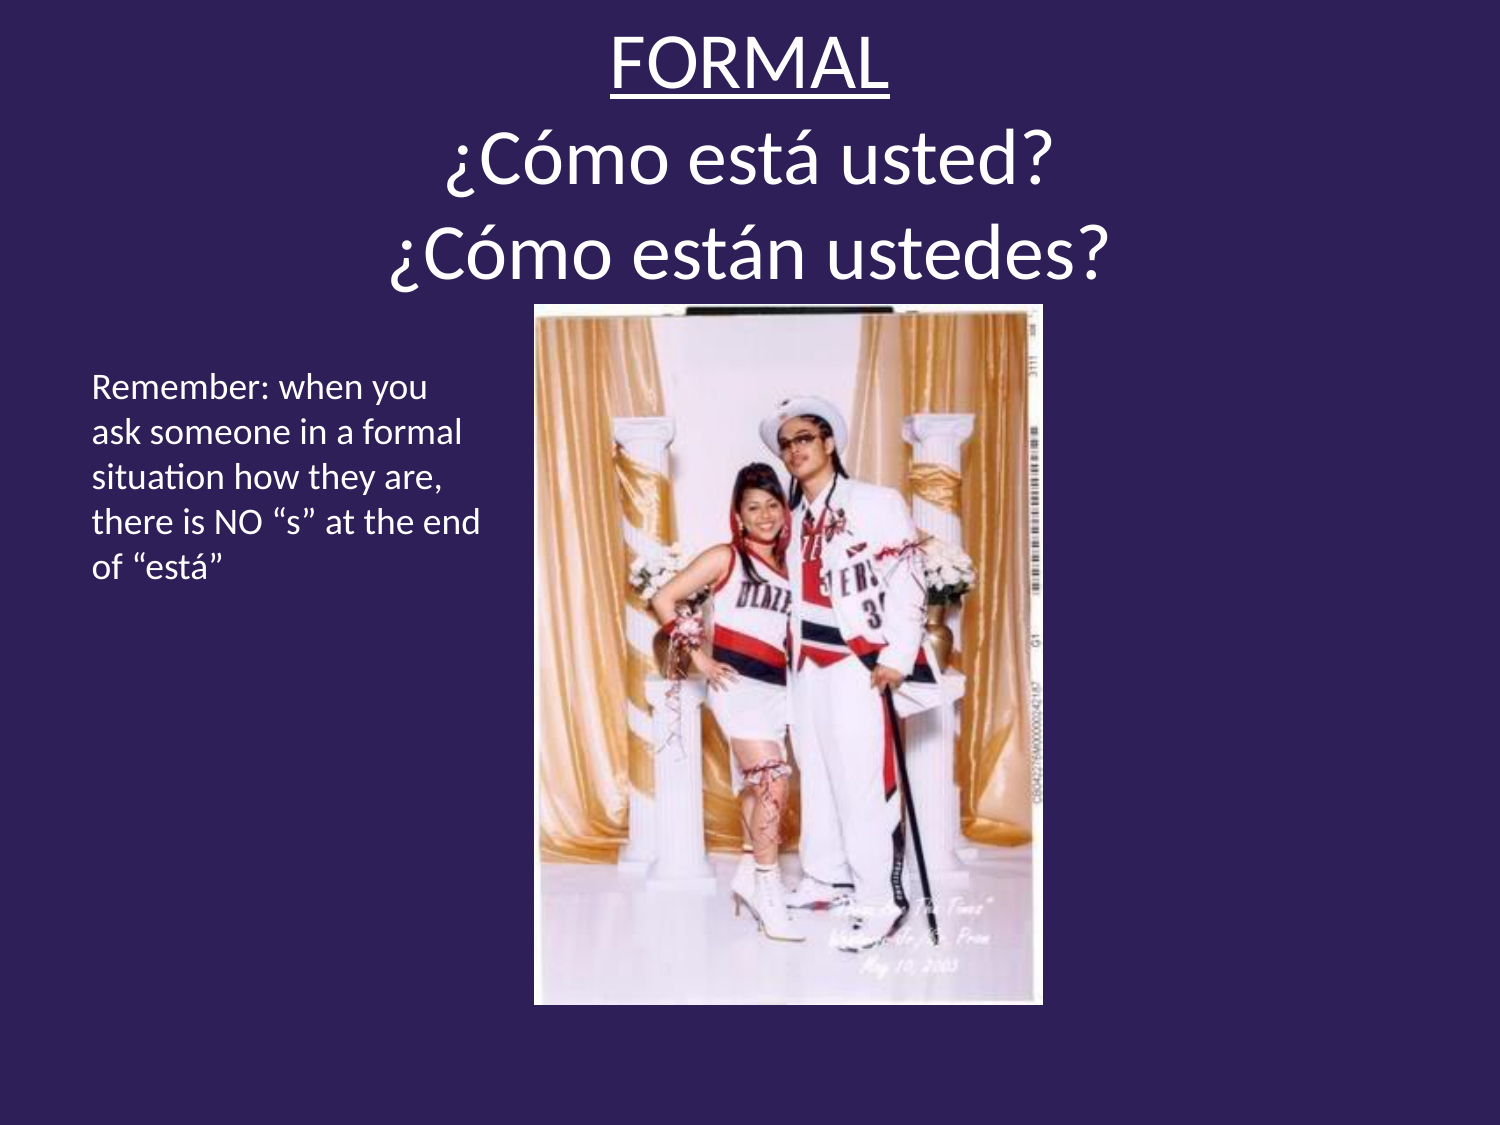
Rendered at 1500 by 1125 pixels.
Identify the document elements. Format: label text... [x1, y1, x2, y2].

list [151, 304, 1426, 1006]
title FORMAL ¿Cómo está usted? ¿Cómo están ustedes? [75, 0, 1425, 305]
text_box Remember: when you ask someone in a formal situation how they are, there is NO “s” at the end of “está” [76, 354, 146, 595]
